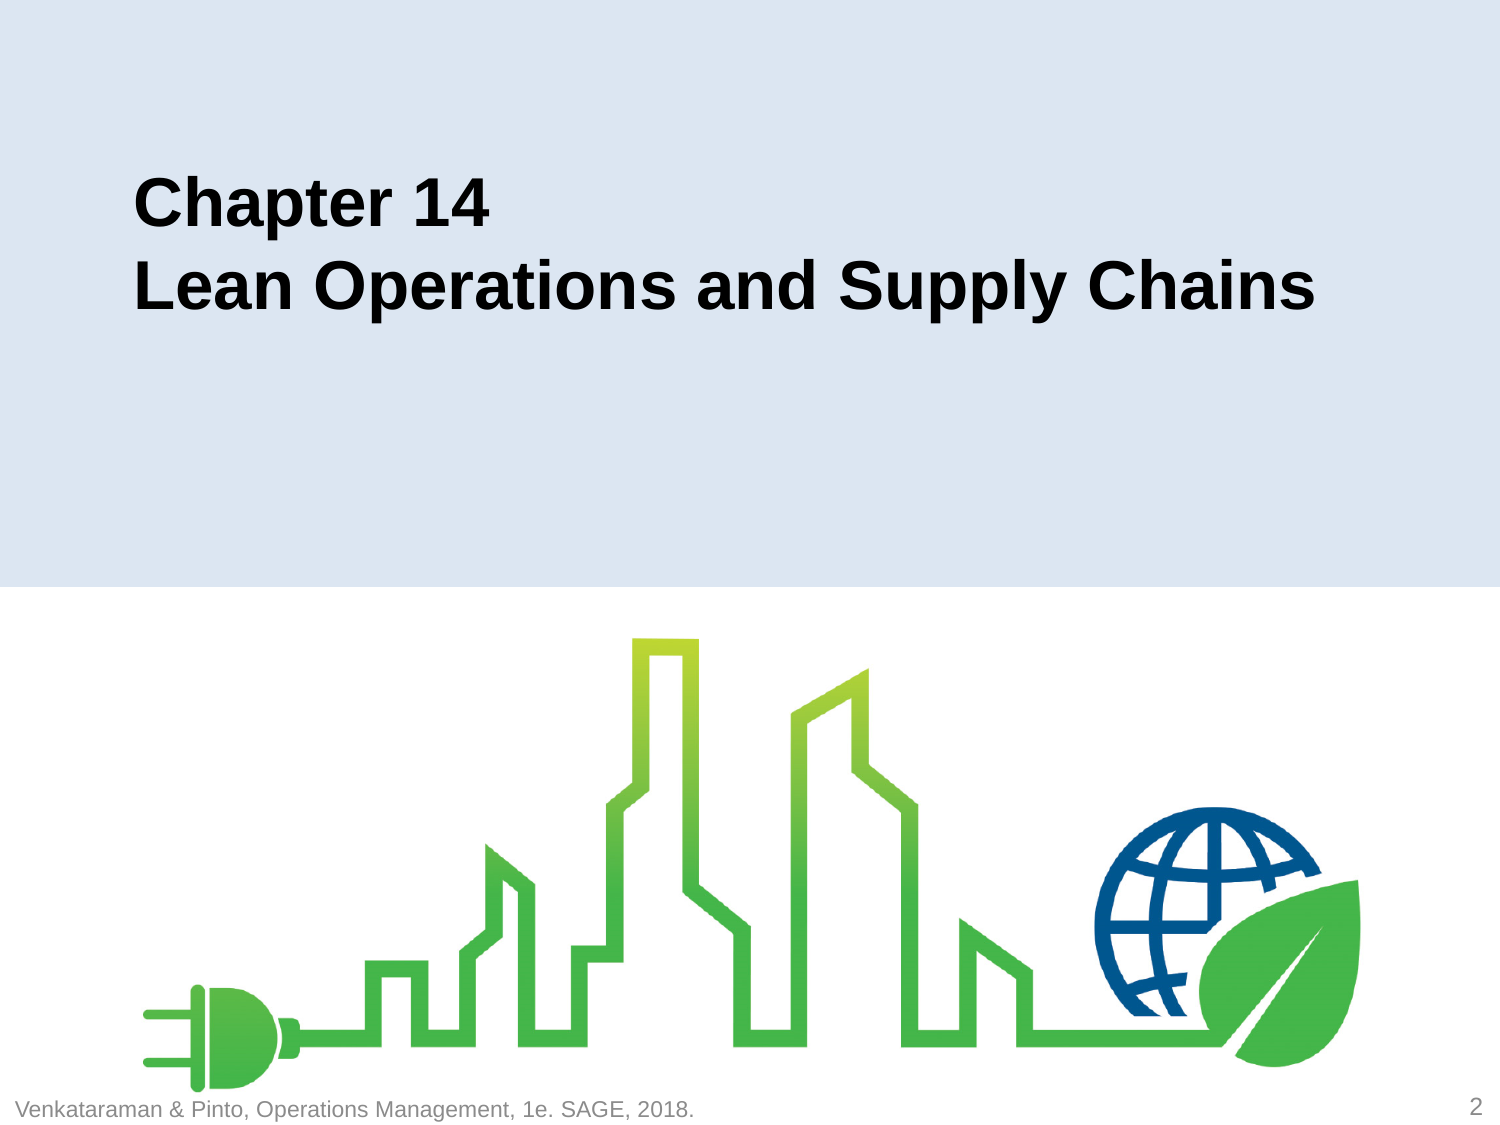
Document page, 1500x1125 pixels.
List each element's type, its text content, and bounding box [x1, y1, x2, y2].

picture [0, 587, 1500, 1125]
footer Venkataraman & Pinto, Operations Management, 1e. SAGE, 2018. [0, 1087, 1194, 1125]
title Chapter 14 Lean Operations and Supply Chains [118, 149, 1394, 374]
slide_number 2 [1423, 1074, 1499, 1125]
